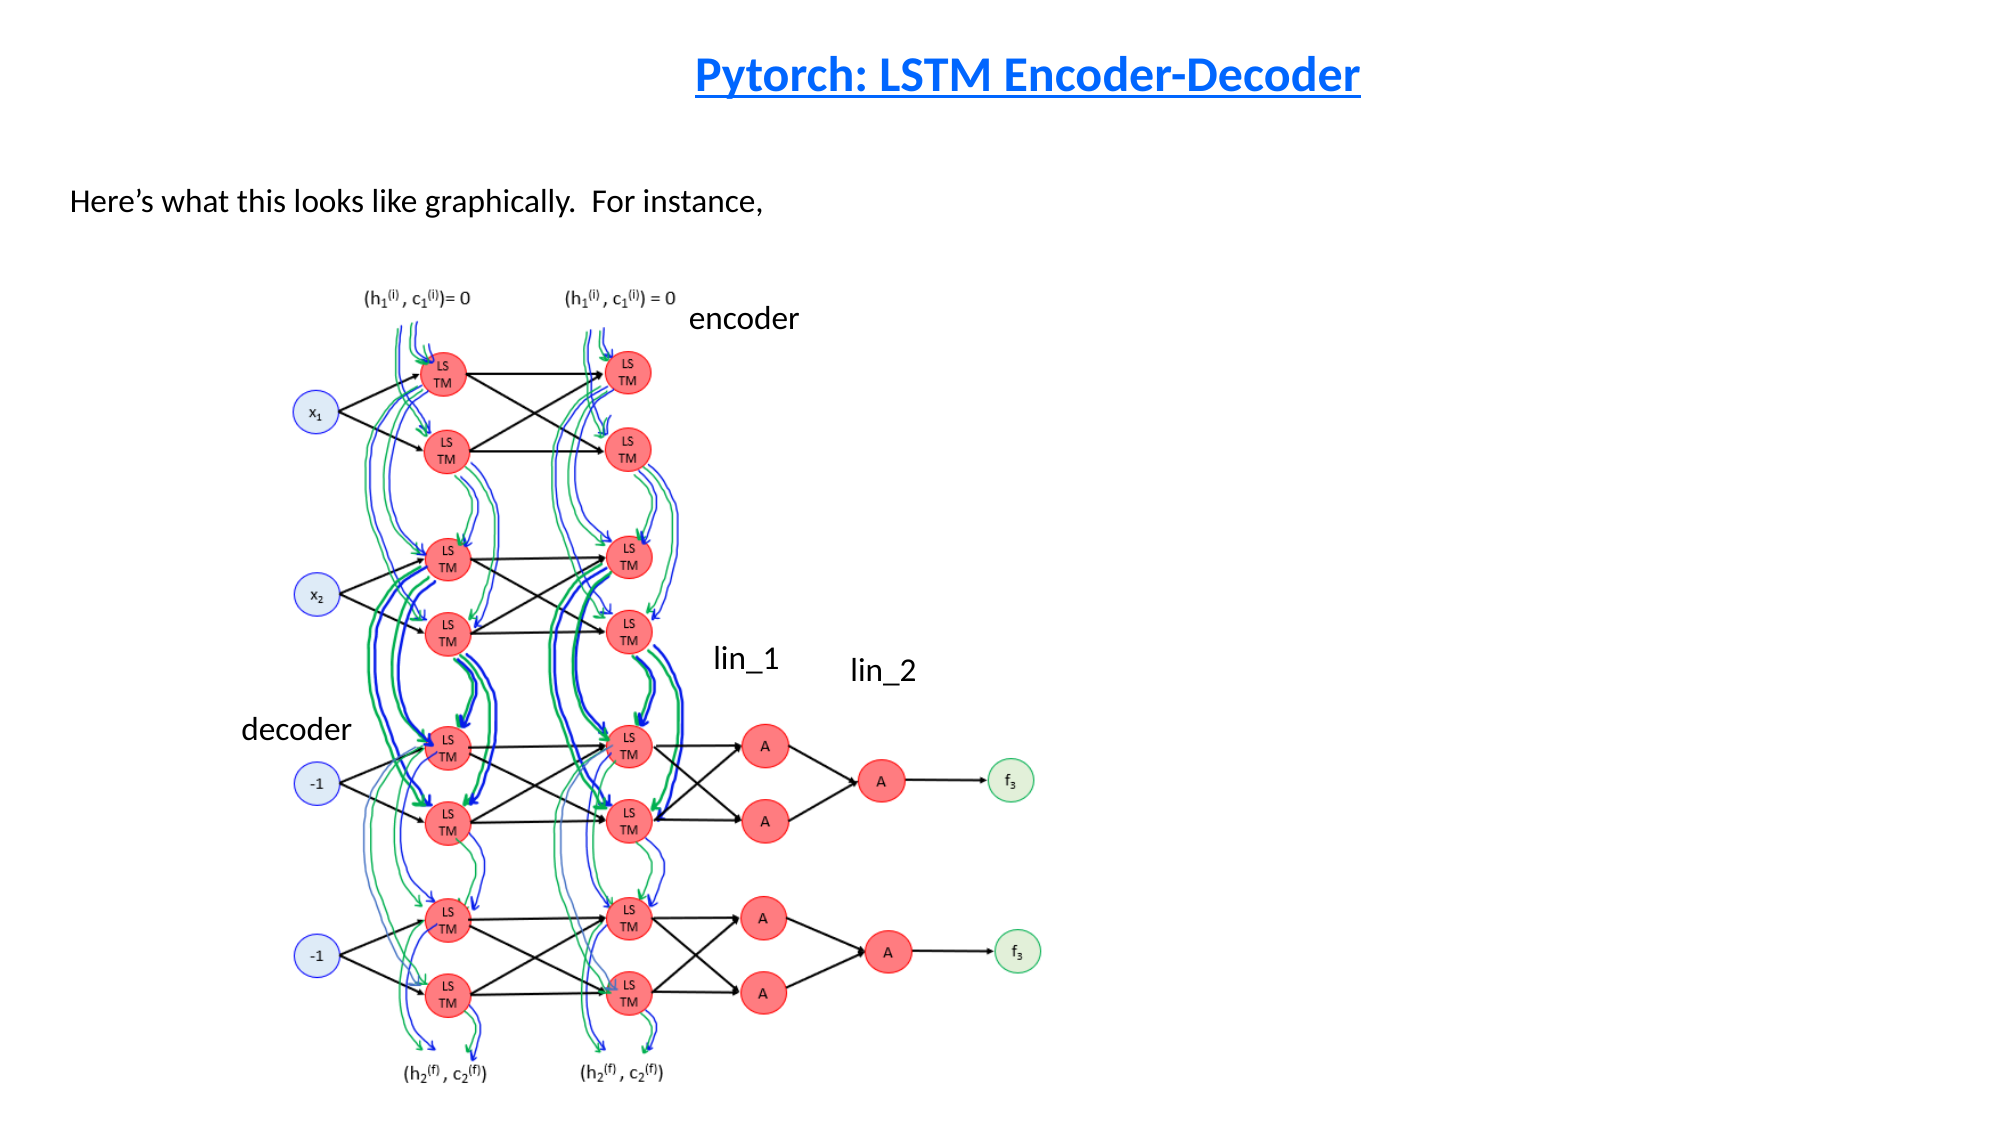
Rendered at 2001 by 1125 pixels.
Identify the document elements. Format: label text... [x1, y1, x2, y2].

text_box Pytorch: LSTM Encoder-Decoder [680, 34, 1377, 110]
text_box Here’s what this looks like graphically. For instance, [55, 171, 1084, 227]
text_box decoder [226, 699, 279, 755]
picture [279, 285, 1047, 1091]
